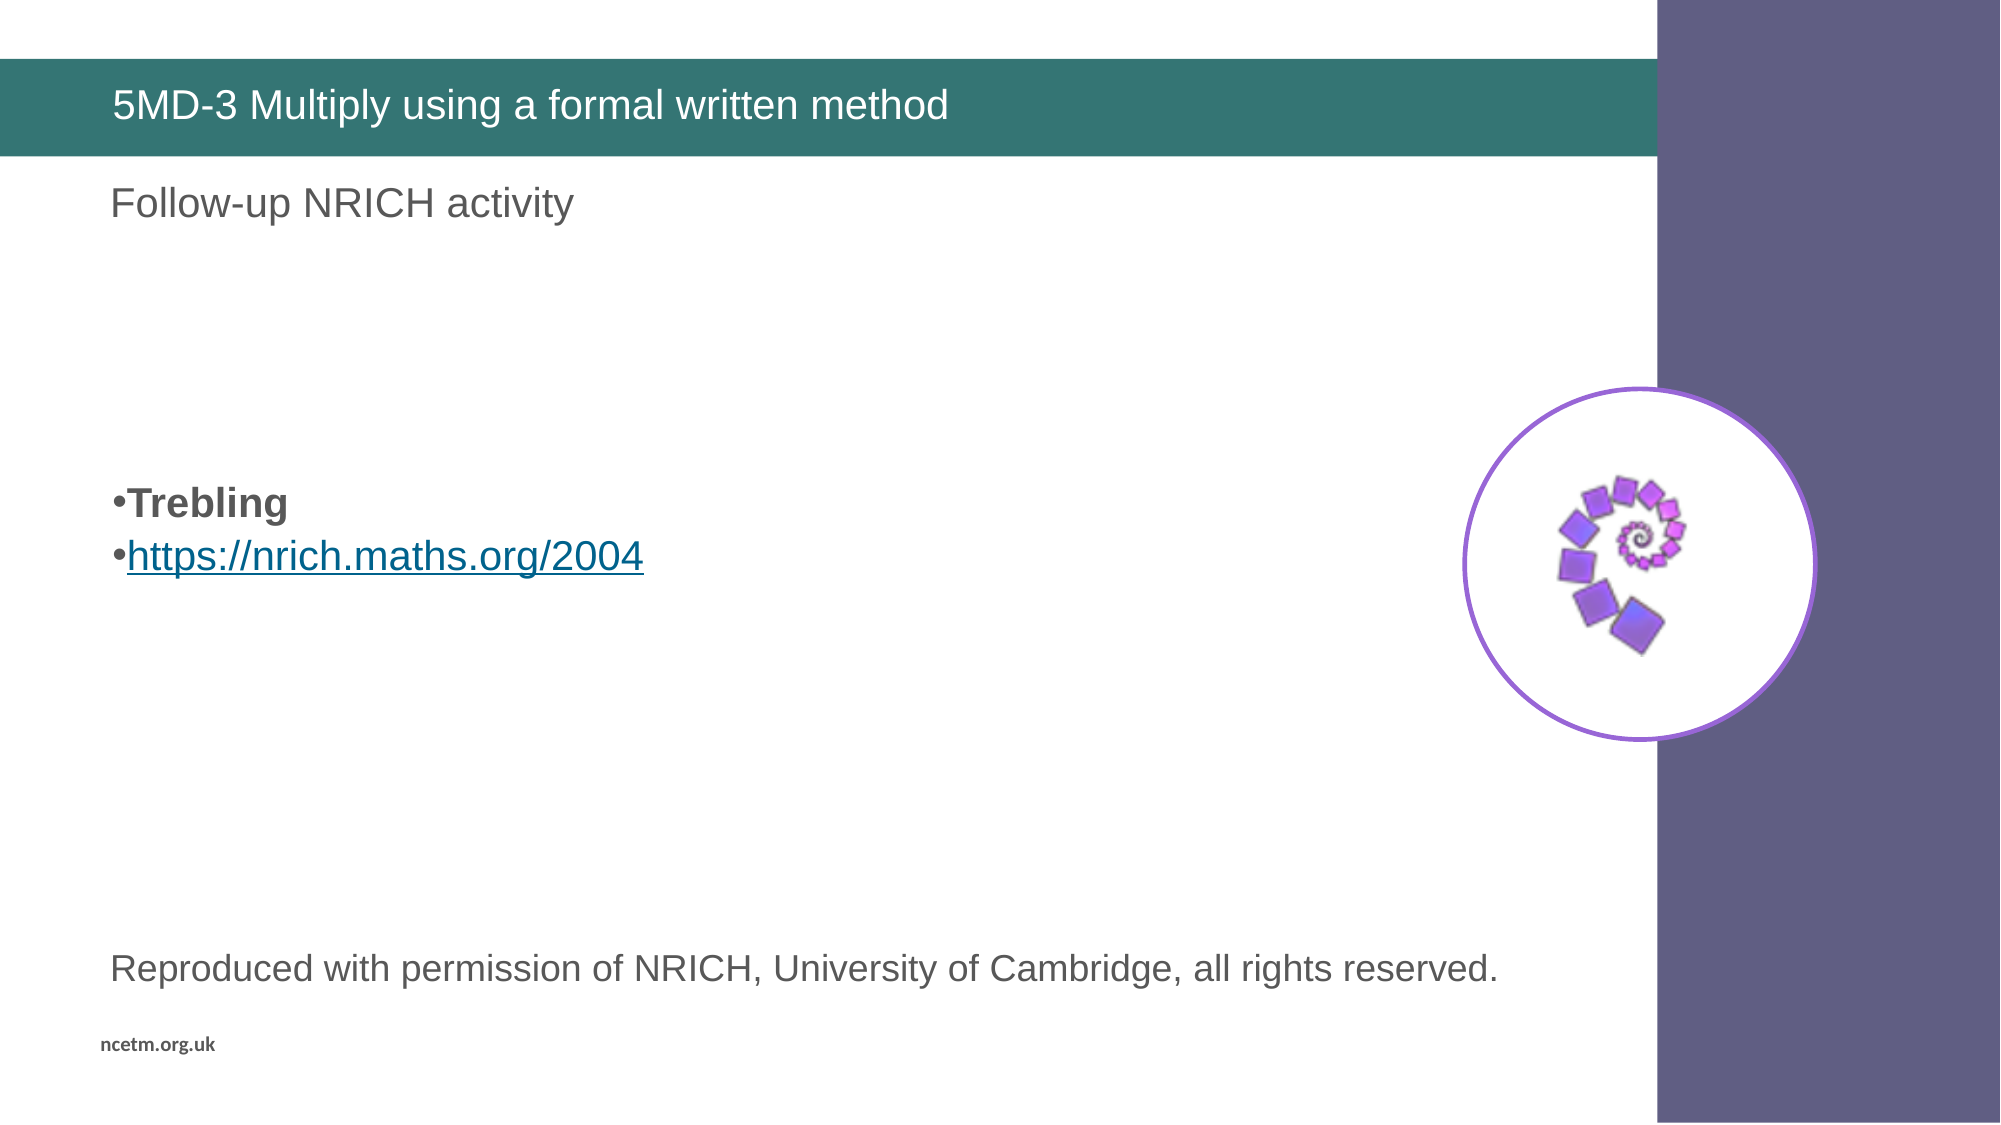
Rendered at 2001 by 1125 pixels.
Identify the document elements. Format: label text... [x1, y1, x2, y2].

title 5MD-3 Multiply using a formal written method [97, 76, 1945, 147]
list Trebling https://nrich.maths.org/2004 [97, 255, 1394, 772]
picture [1556, 468, 1720, 657]
